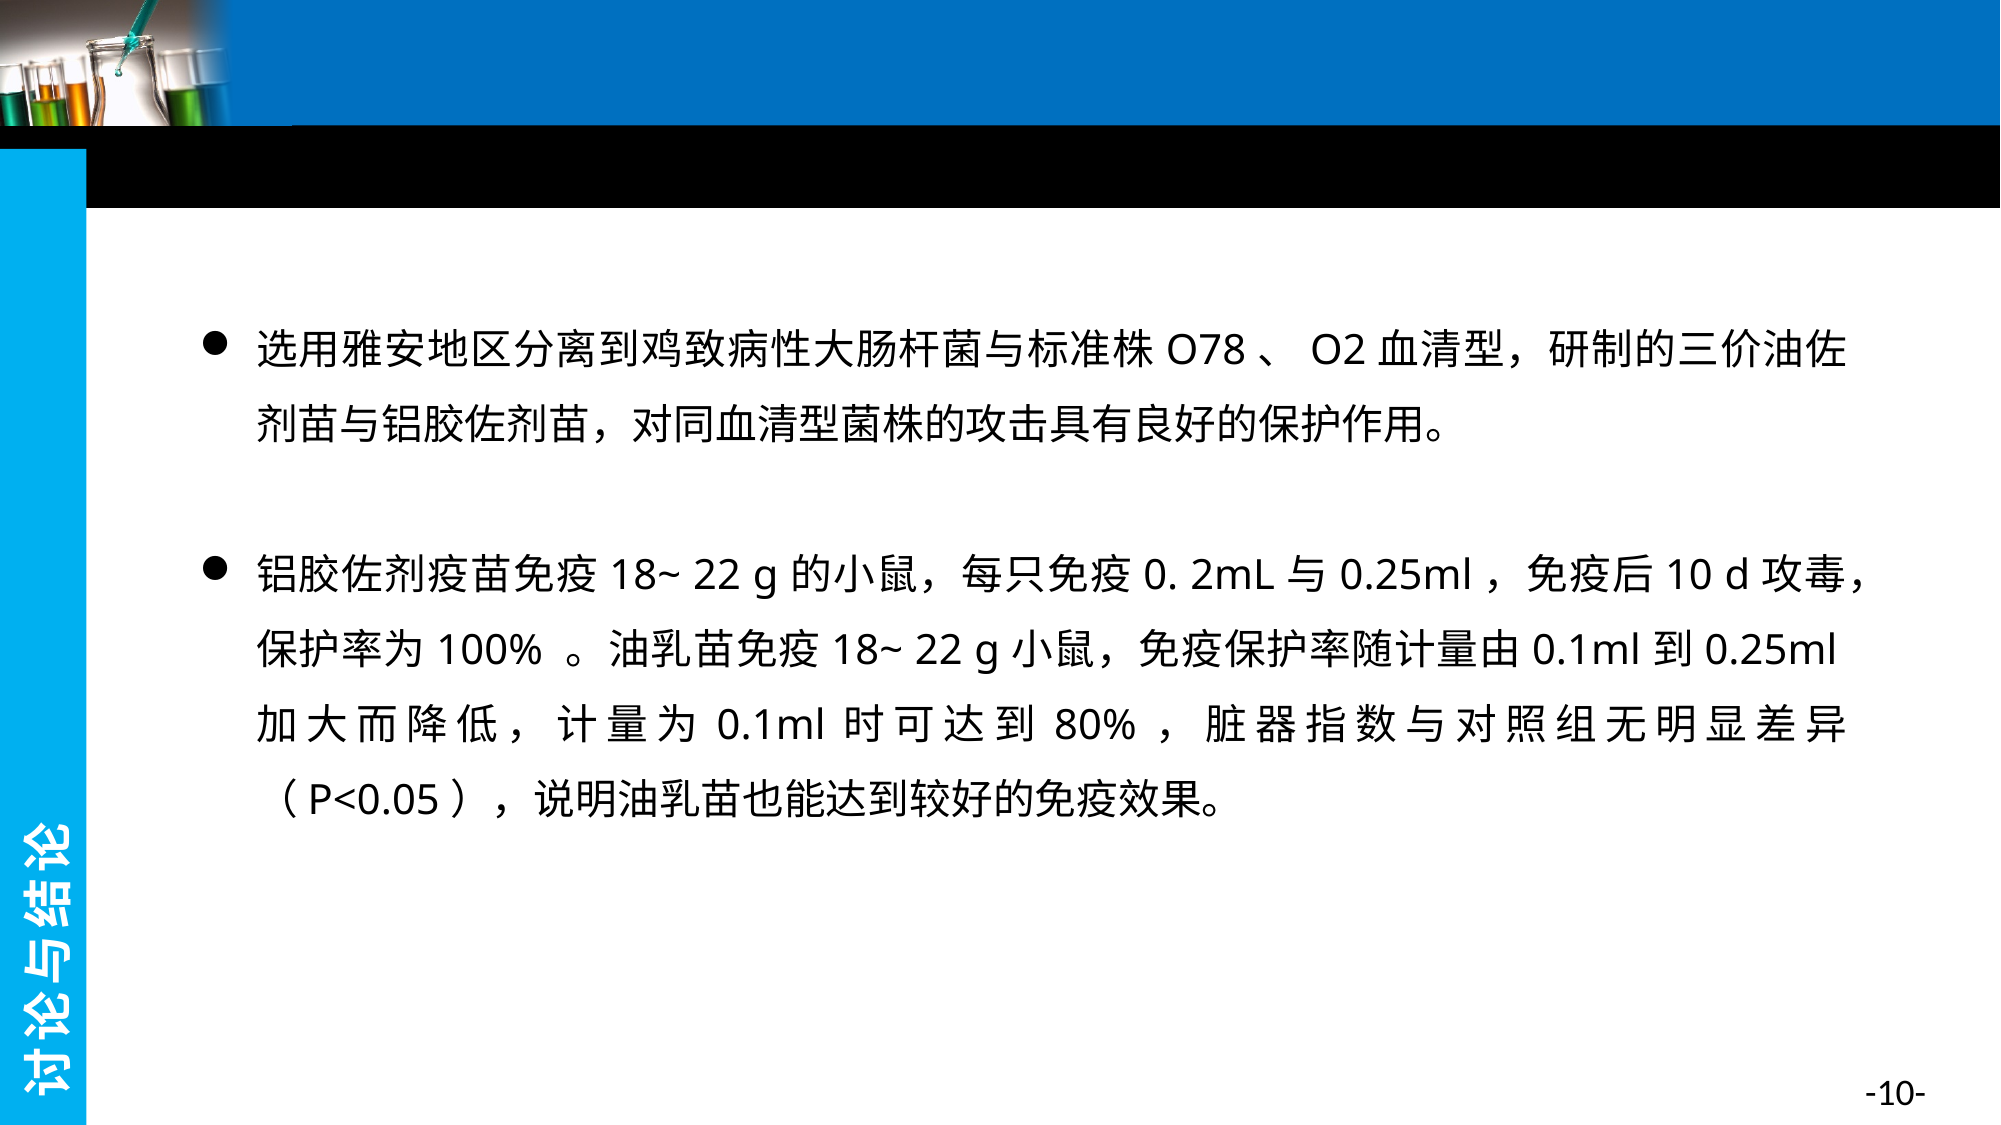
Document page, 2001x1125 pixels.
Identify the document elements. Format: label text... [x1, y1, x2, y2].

text_box 选用雅安地区分离到鸡致病性大肠杆菌与标准株O78、O2血清型，研制的三价油佐剂苗与铝胶佐剂苗，对同血清型菌株的攻击具有良好的保护作用。 铝胶佐剂疫苗免疫18~ 22 g的小鼠，每只免疫0. 2mL与0.25ml，免疫后10 d攻毒，保护率为100% 。油乳苗免疫18~ 22 g小鼠，免疫保护率随计量由0.1ml到0.25ml加大而降低，计量为0.1ml时可达到80%，脏器指数与对照组无明显差异（P<0.05），说明油乳苗也能达到较好的免疫效果。 [184, 290, 1863, 831]
picture [0, 0, 214, 126]
